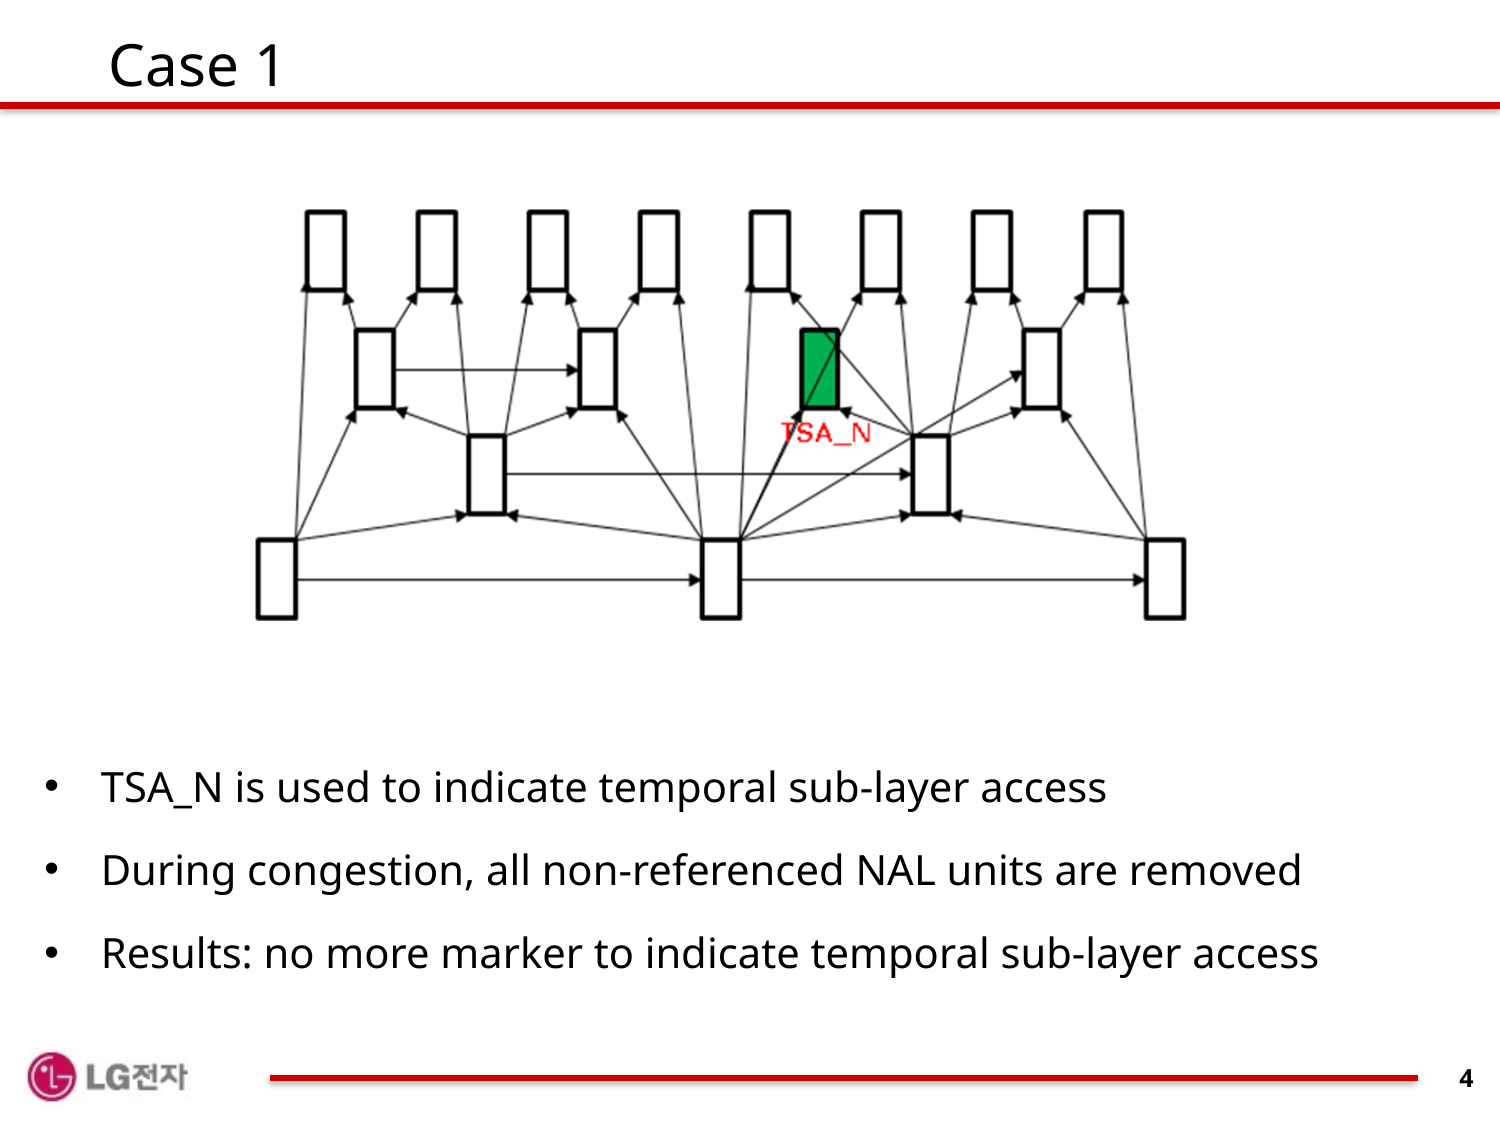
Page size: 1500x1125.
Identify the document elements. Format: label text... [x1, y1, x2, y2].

title Case 1 [93, 32, 1243, 94]
slide_number 4 [1417, 1054, 1489, 1114]
picture [0, 1037, 249, 1125]
list TSA_N is used to indicate temporal sub-layer access During congestion, all non-referenced NAL units are removed Results: no more marker to indicate temporal sub-layer access [29, 727, 1471, 1059]
picture [253, 207, 1188, 622]
